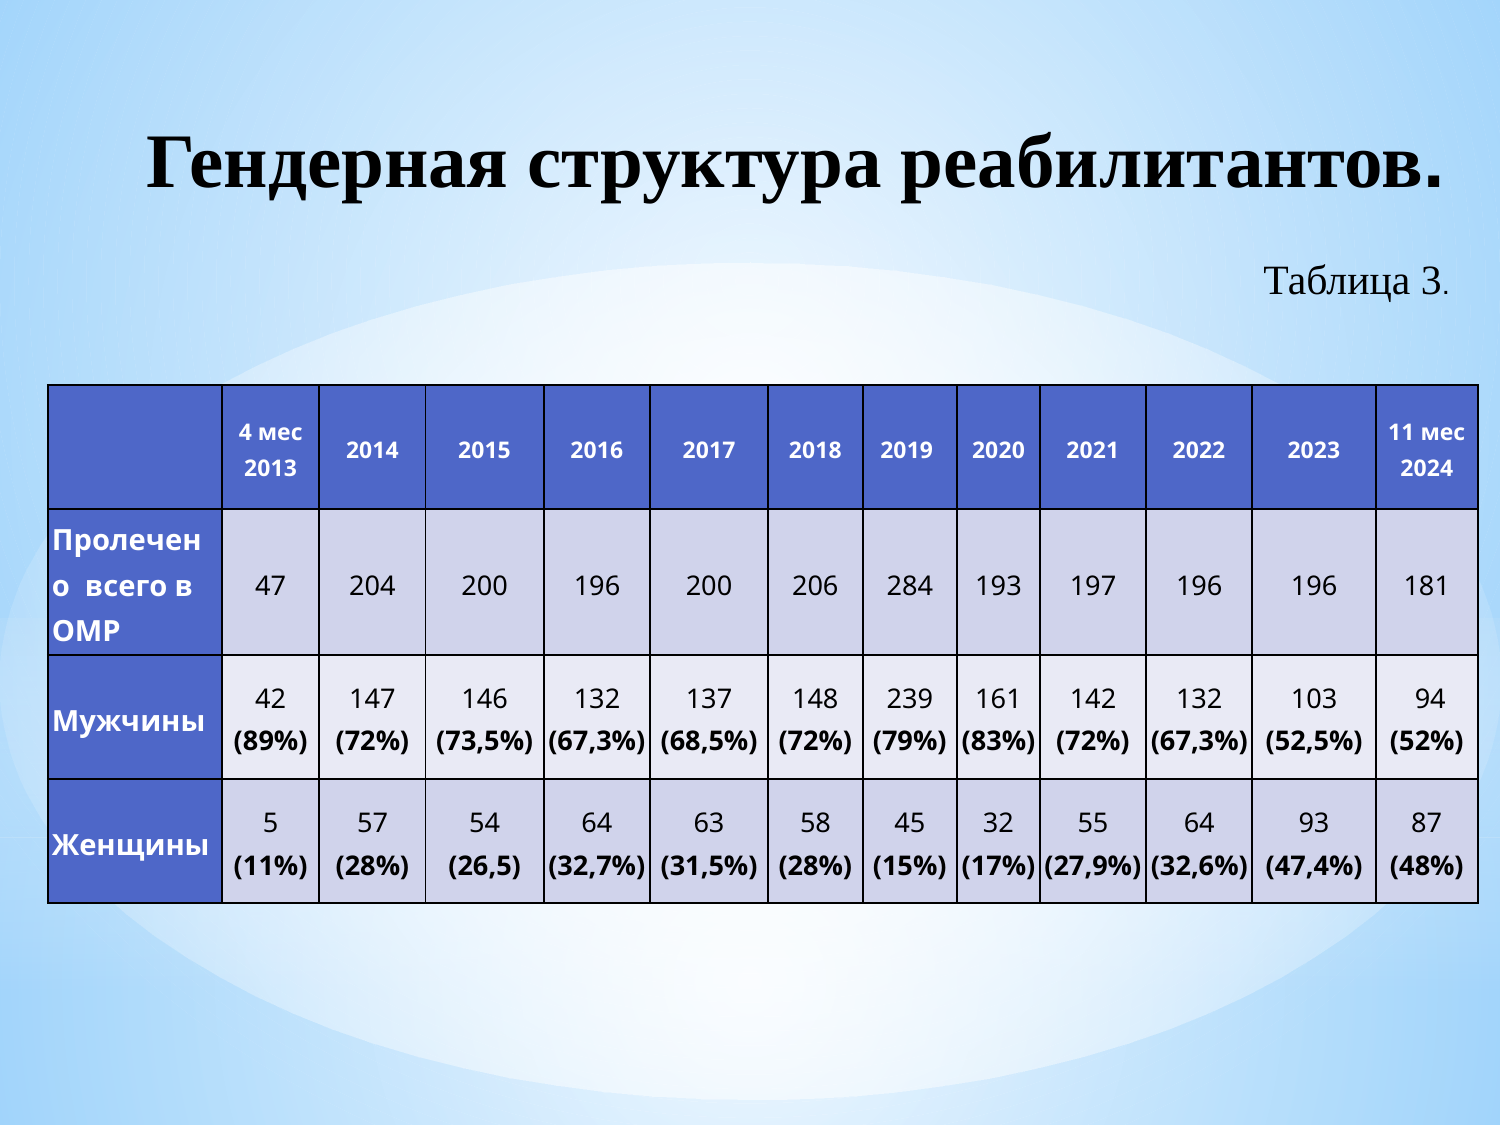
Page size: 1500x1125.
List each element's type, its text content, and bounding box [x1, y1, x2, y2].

table_cell 181 [1377, 510, 1477, 654]
table_cell 63 (31,5%) [651, 780, 767, 902]
table_header [49, 386, 221, 508]
table_cell 200 [651, 510, 767, 654]
table_cell 147 (72%) [320, 656, 425, 778]
table_cell 103 (52,5%) [1253, 656, 1375, 778]
table_cell 239 (79%) [864, 656, 956, 778]
table_header 2015 [426, 386, 543, 508]
table_cell 284 [864, 510, 956, 654]
table_cell 196 [1253, 510, 1375, 654]
table_cell 57 (28%) [320, 780, 425, 902]
table_cell 196 [545, 510, 649, 654]
table_cell 142 (72%) [1041, 656, 1145, 778]
table_cell 206 [769, 510, 862, 654]
table_cell 55 (27,9%) [1041, 780, 1145, 902]
table_cell 47 [223, 510, 318, 654]
table_cell 204 [320, 510, 425, 654]
table_header 2014 [320, 386, 425, 508]
table_header 2023 [1253, 386, 1375, 508]
table_cell 42 (89%) [223, 656, 318, 778]
table_cell 196 [1147, 510, 1251, 654]
table_header 2016 [545, 386, 649, 508]
table_cell 94 (52%) [1377, 656, 1477, 778]
table_cell 64 (32,7%) [545, 780, 649, 902]
table_cell 148 (72%) [769, 656, 862, 778]
table_cell 87 (48%) [1377, 780, 1477, 902]
table_cell 161 (83%) [958, 656, 1039, 778]
table_cell 193 [958, 510, 1039, 654]
table_cell Пролечено всего в ОМР [49, 510, 221, 654]
text_box Гендерная структура реабилитантов. Таблица 3. [43, 102, 1474, 311]
table_header 2021 [1041, 386, 1145, 508]
table_cell 132 (67,3%) [545, 656, 649, 778]
table_header 4 мес 2013 [223, 386, 318, 508]
table_cell Мужчины [49, 656, 221, 778]
table_cell Женщины [49, 780, 221, 902]
table_cell 93 (47,4%) [1253, 780, 1375, 902]
table_cell 64 (32,6%) [1147, 780, 1251, 902]
table_header 2022 [1147, 386, 1251, 508]
table_cell 132 (67,3%) [1147, 656, 1251, 778]
table_cell 54 (26,5) [426, 780, 543, 902]
table_cell 45 (15%) [864, 780, 956, 902]
table_cell 146 (73,5%) [426, 656, 543, 778]
table_header 2017 [651, 386, 767, 508]
table_header 2018 [769, 386, 862, 508]
table_cell 5 (11%) [223, 780, 318, 902]
table_cell 137 (68,5%) [651, 656, 767, 778]
table_cell 197 [1041, 510, 1145, 654]
table_header 2019 [864, 386, 956, 508]
table_header 2020 [958, 386, 1039, 508]
table_cell 200 [426, 510, 543, 654]
table_cell 32 (17%) [958, 780, 1039, 902]
table_cell 58 (28%) [769, 780, 862, 902]
table_header 11 мес 2024 [1377, 386, 1477, 508]
